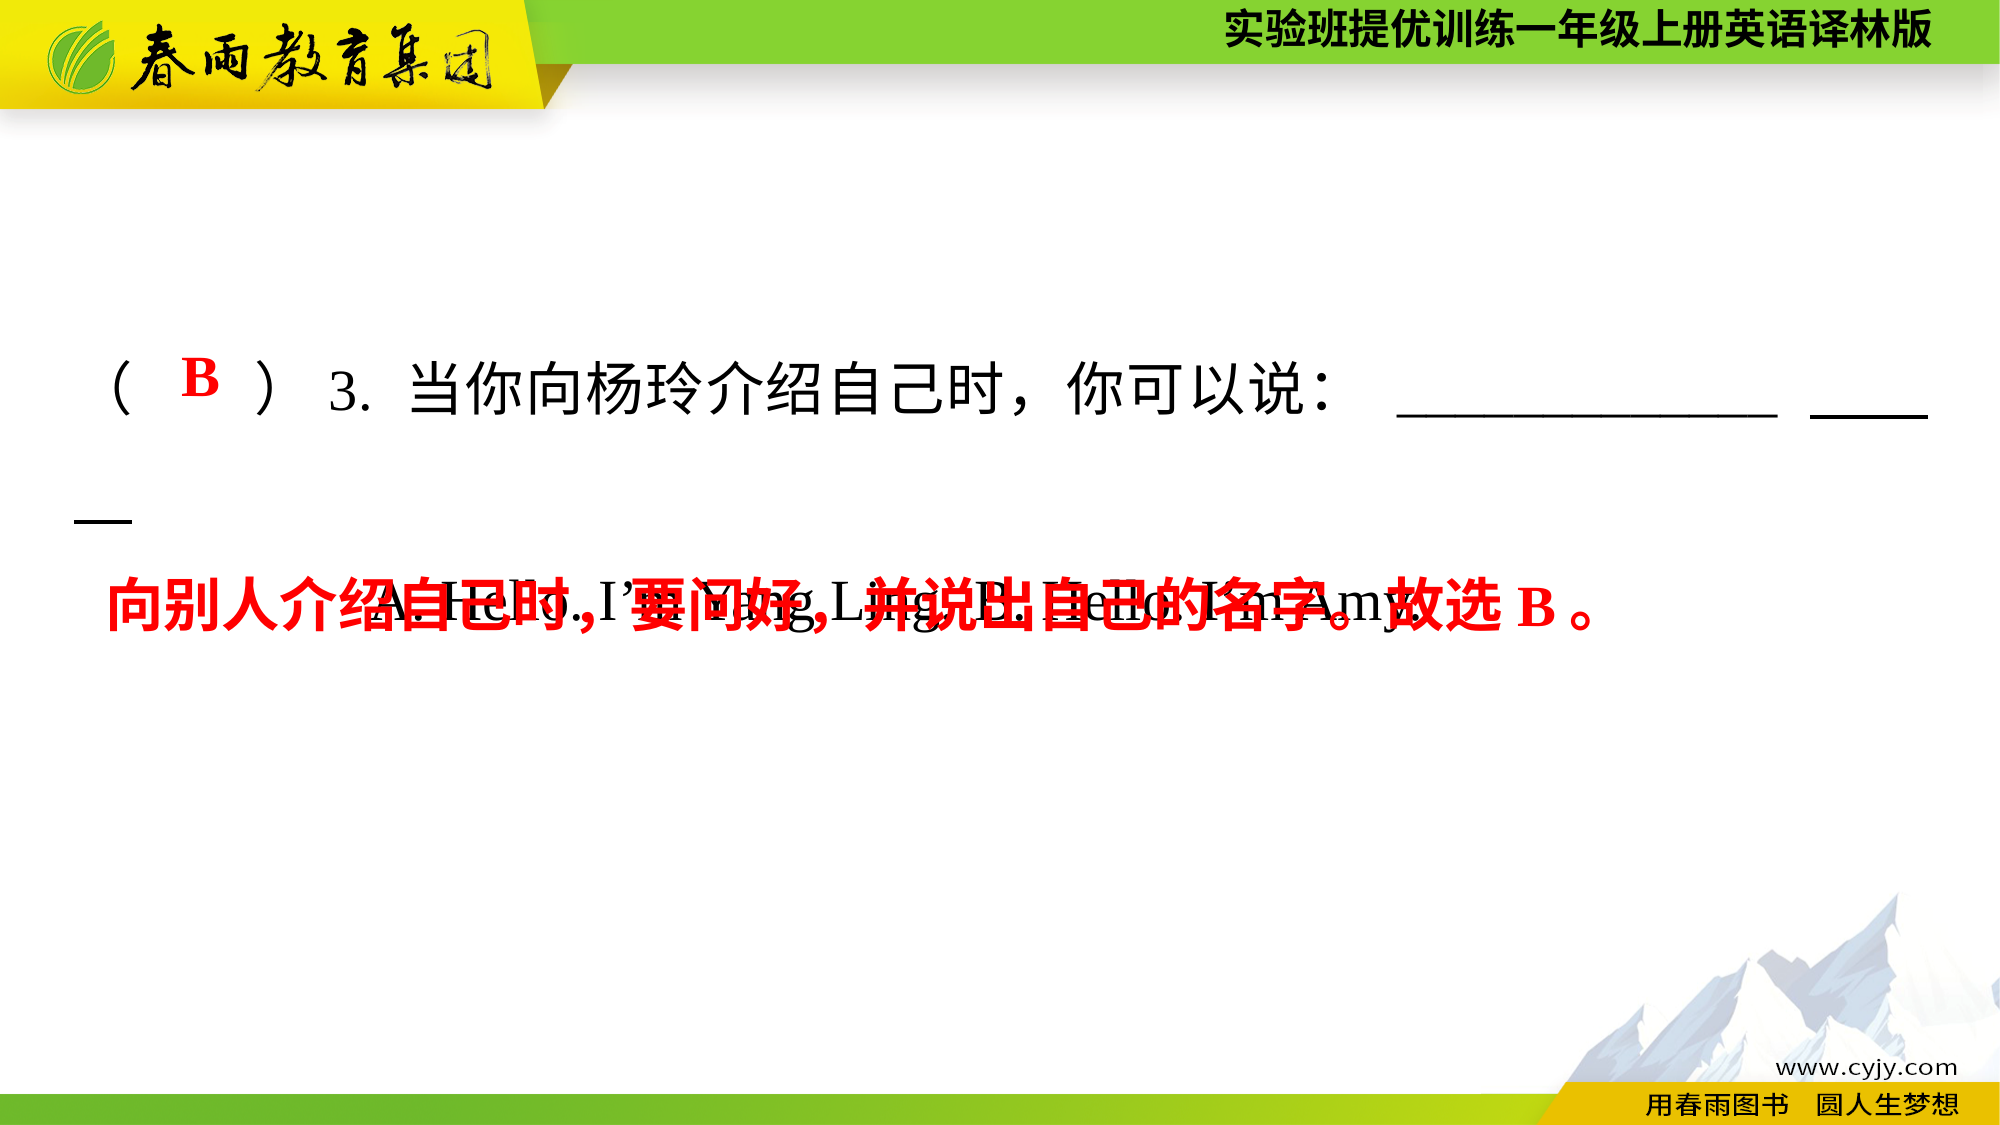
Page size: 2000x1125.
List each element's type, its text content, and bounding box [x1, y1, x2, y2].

list （ ）3. 当你向杨玲介绍自己时，你可以说： _____________ A. Hello. I’m Yang Ling. B. Hello. I’m Amy. [59, 309, 1944, 538]
picture [0, 0, 2000, 1125]
text_box B [166, 330, 235, 416]
text_box 向别人介绍自己时，要问好，并说出自己的名字。故选B。 [90, 525, 1975, 646]
